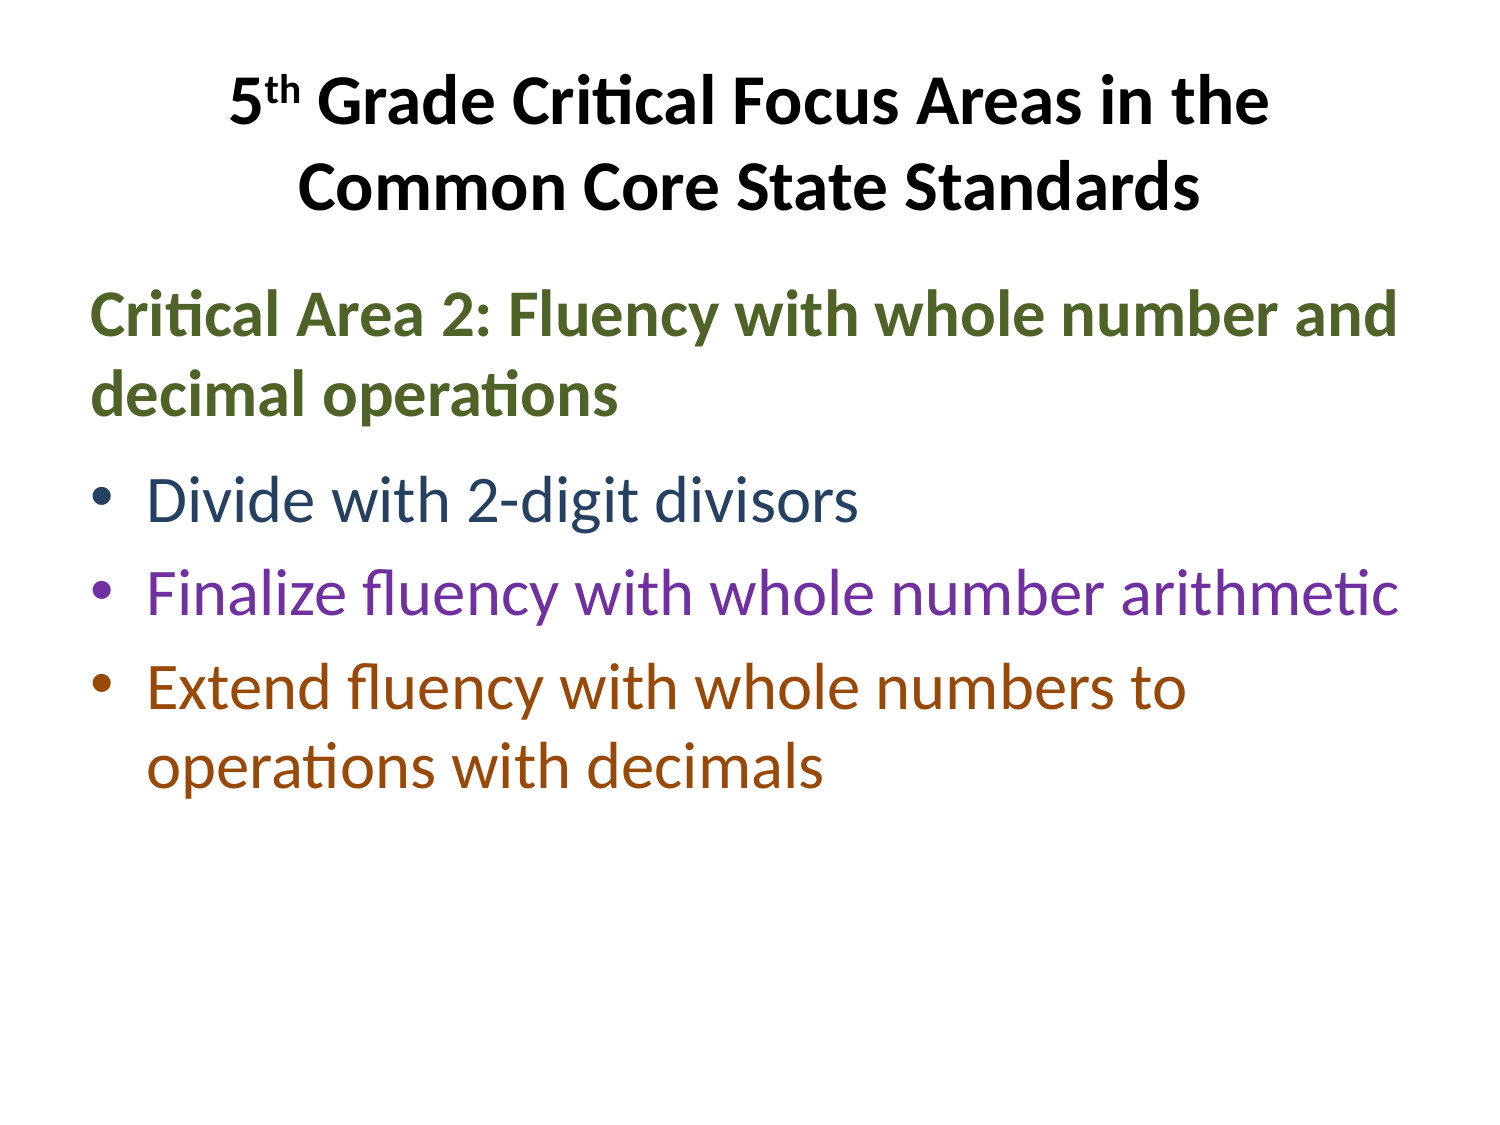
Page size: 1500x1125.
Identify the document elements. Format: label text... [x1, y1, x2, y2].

list Critical Area 2: Fluency with whole number and decimal operations Divide with 2-digit divisors Finalize fluency with whole number arithmetic Extend fluency with whole numbers to operations with decimals [75, 262, 1425, 1005]
title 5th Grade Critical Focus Areas in the Common Core State Standards [75, 45, 1425, 233]
